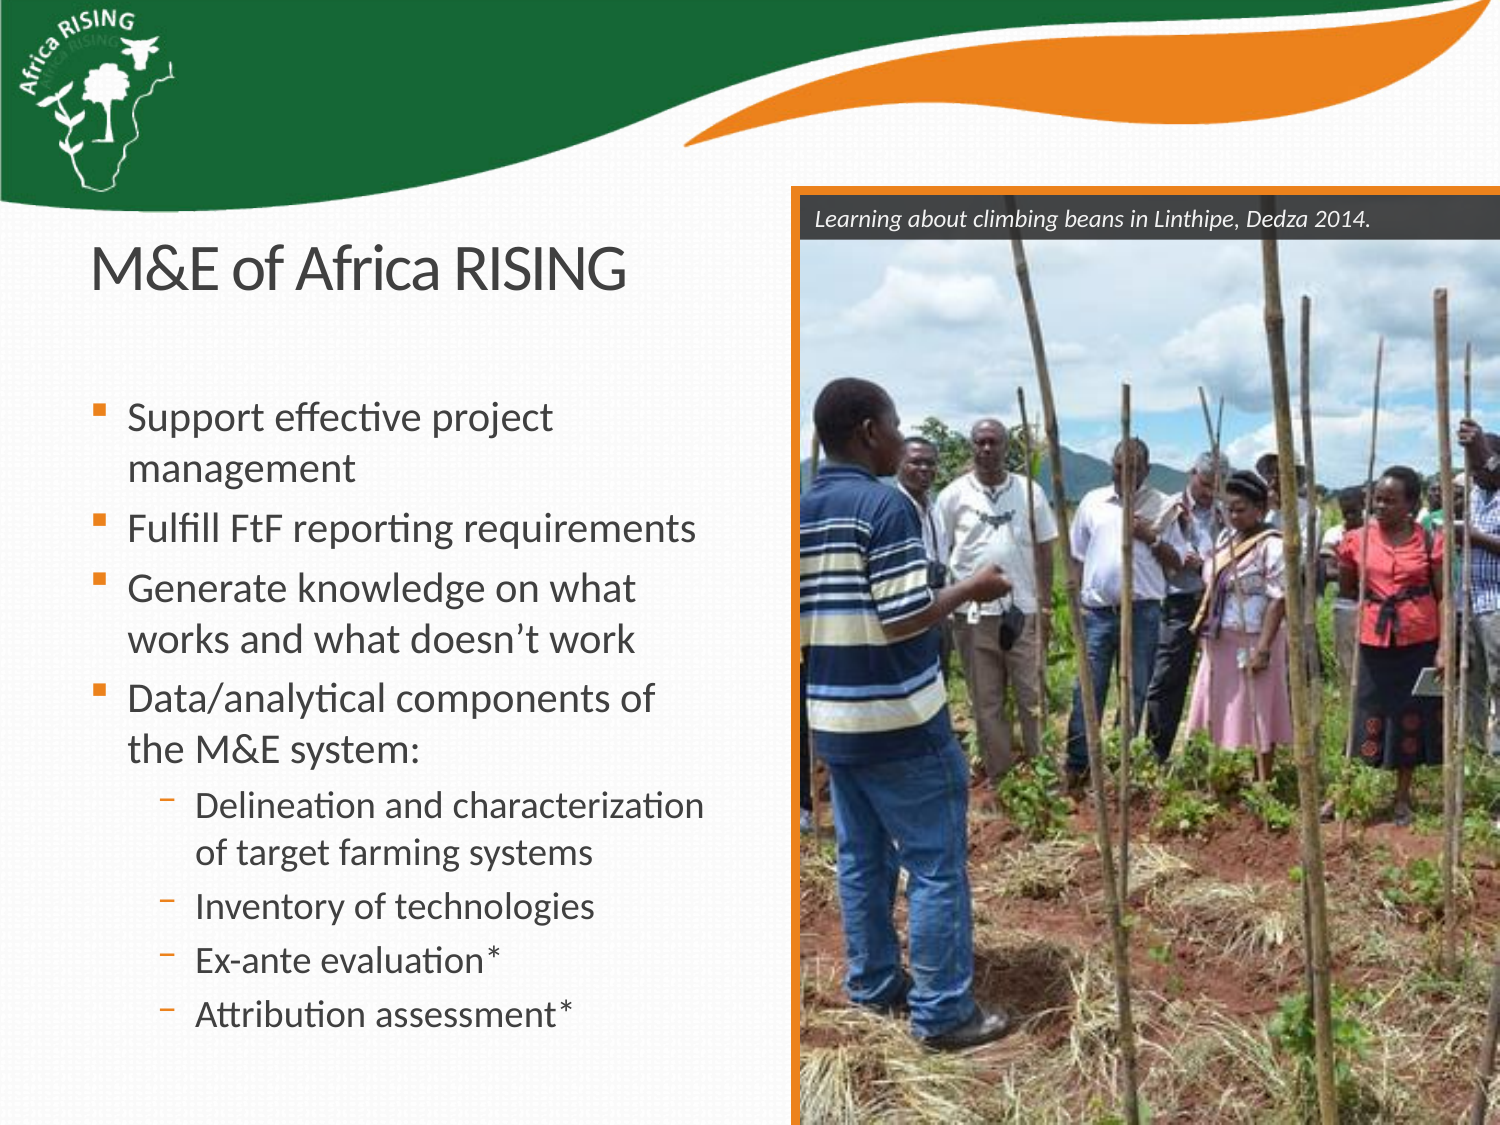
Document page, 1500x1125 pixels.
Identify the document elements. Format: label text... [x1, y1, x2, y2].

list Support effective project management Fulfill FtF reporting requirements Generate knowledge on what works and what doesn’t work Data/analytical components of the M&E system: Delineation and characterization of target farming systems Inventory of technologies Ex-ante evaluation* Attribution assessment* [75, 450, 738, 1057]
title M&E of Africa RISING [75, 224, 738, 450]
picture [0, 0, 1500, 213]
picture [799, 194, 1500, 1125]
